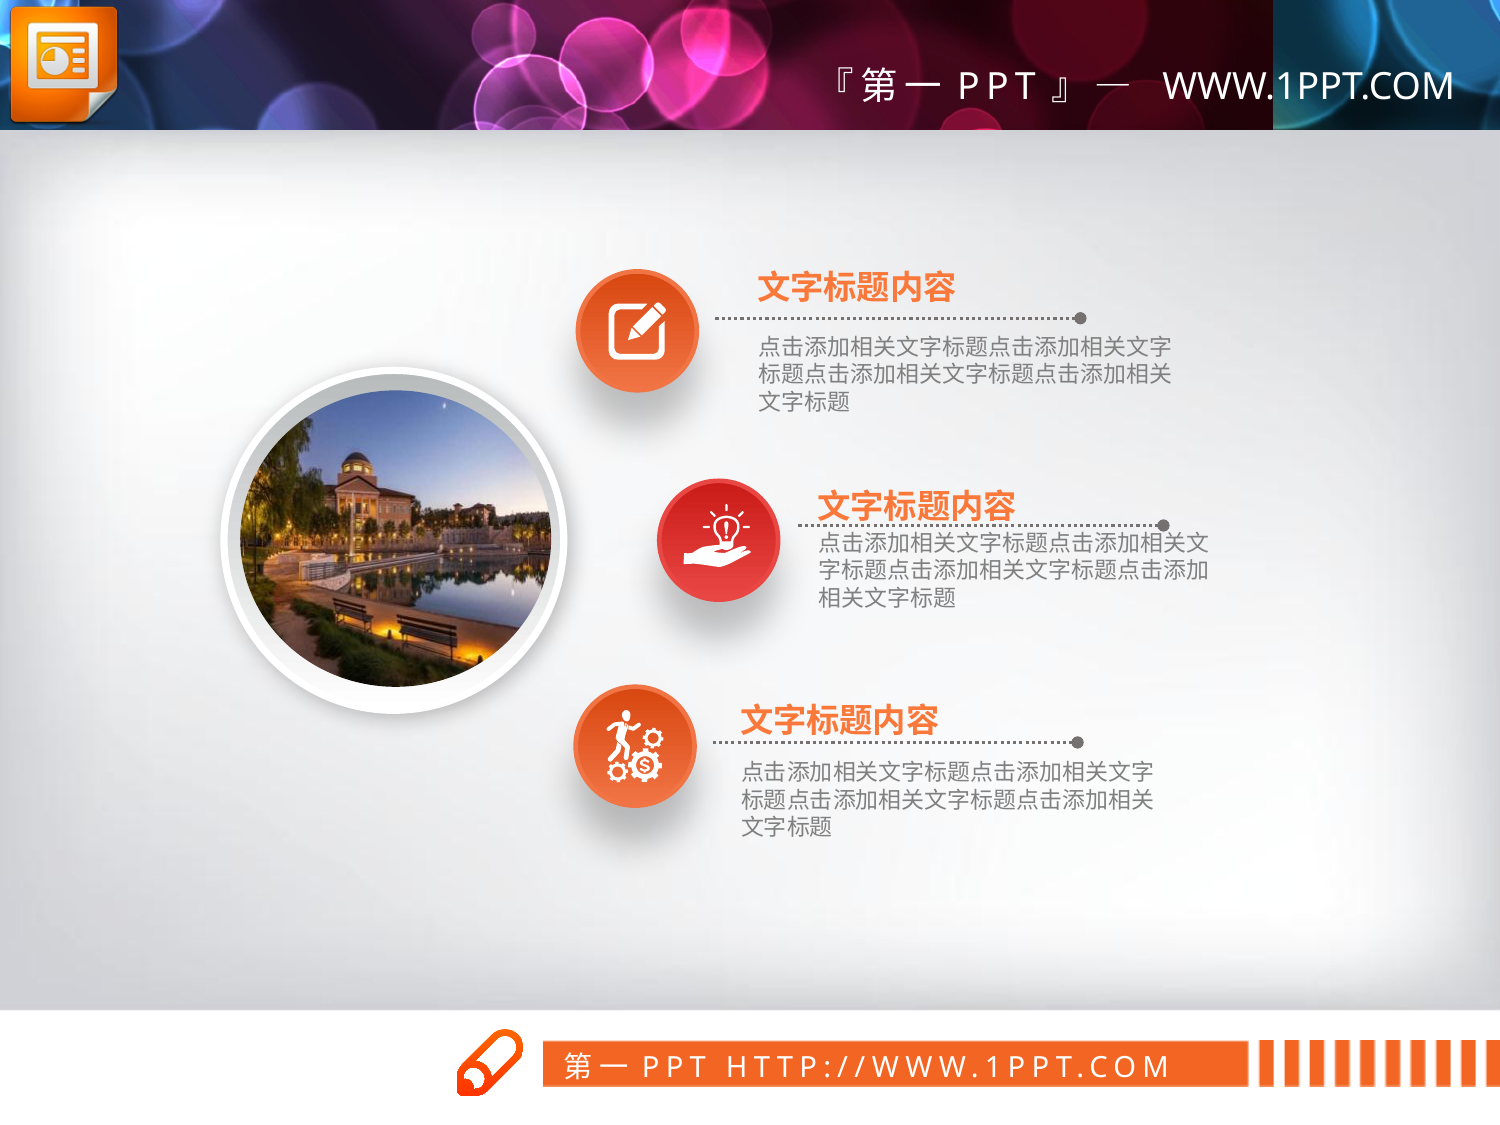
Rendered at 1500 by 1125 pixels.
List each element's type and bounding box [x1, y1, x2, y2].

text_box [223, 370, 564, 711]
text_box [575, 686, 695, 806]
text_box [577, 271, 697, 391]
picture [0, 0, 1500, 1012]
picture [543, 1040, 1500, 1087]
text_box [798, 477, 1223, 629]
text_box [715, 258, 1191, 433]
text_box [712, 691, 1169, 858]
text_box [659, 480, 779, 600]
